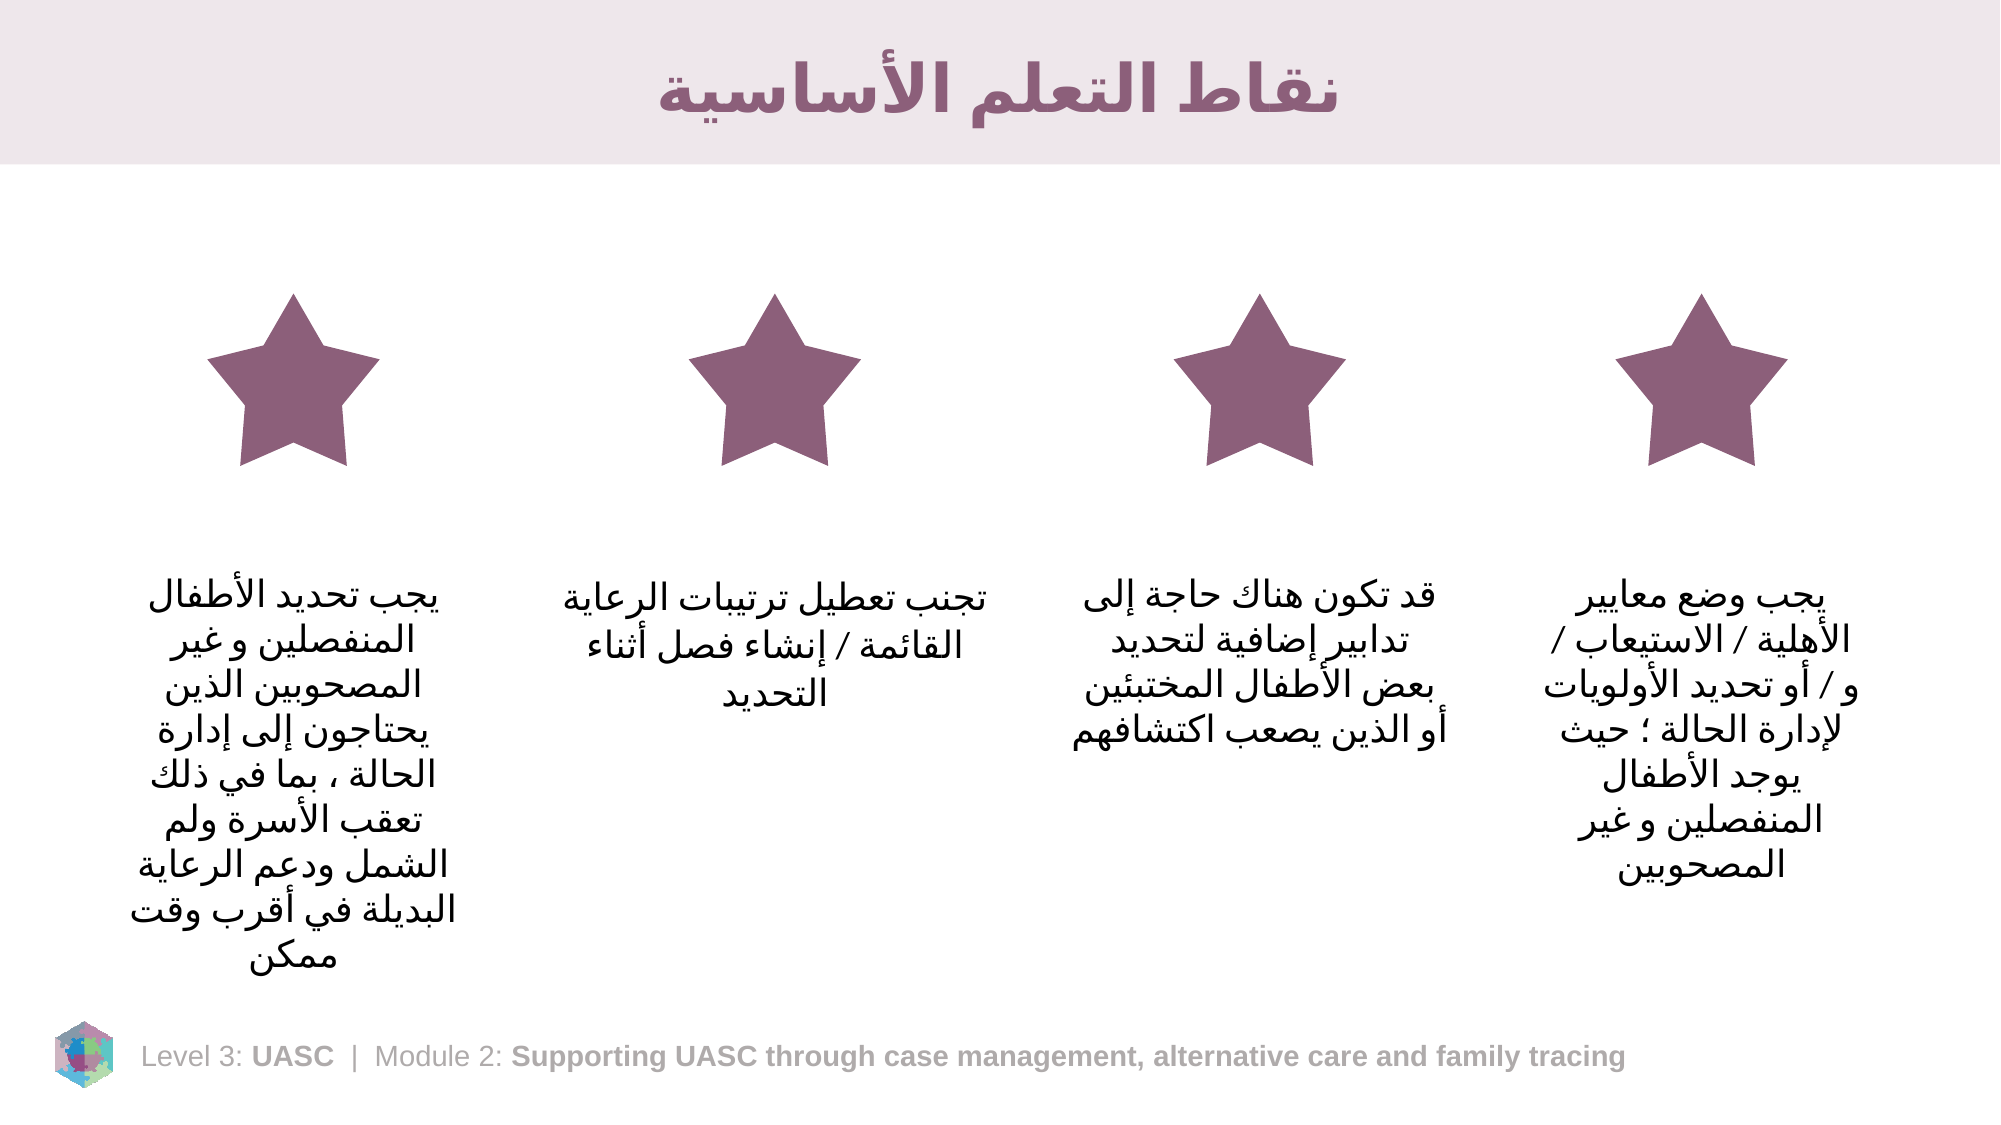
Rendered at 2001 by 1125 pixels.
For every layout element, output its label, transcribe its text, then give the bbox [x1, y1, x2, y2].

text_box [1615, 293, 1788, 466]
text_box [0, 2, 2000, 165]
text_box [207, 293, 380, 466]
title نقاط التعلم الأساسية [137, 19, 1863, 163]
picture [55, 1021, 113, 1088]
text_box [688, 293, 862, 466]
text_box [1173, 293, 1347, 466]
text_box يجب تحديد الأطفال المنفصلين و غير المصحوبين الذين يحتاجون إلى إدارة الحالة ، بما في ذلك تعقب الأسرة ولم الشمل ودعم الرعاية البديلة في أقرب وقت ممكن [113, 562, 474, 983]
text_box قد تكون هناك حاجة إلى تدابير إضافية لتحديد بعض الأطفال المختبئين أو الذين يصعب اكتشافهم [1053, 562, 1466, 758]
text_box تجنب تعطيل ترتيبات الرعاية القائمة / إنشاء فصل أثناء التحديد [542, 562, 1007, 722]
text_box يجب وضع معايير الأهلية / الاستيعاب / و / أو تحديد الأولويات لإدارة الحالة ؛ حيث يوجد الأطفال المنفصلين و غير المصحوبين [1512, 562, 1891, 893]
